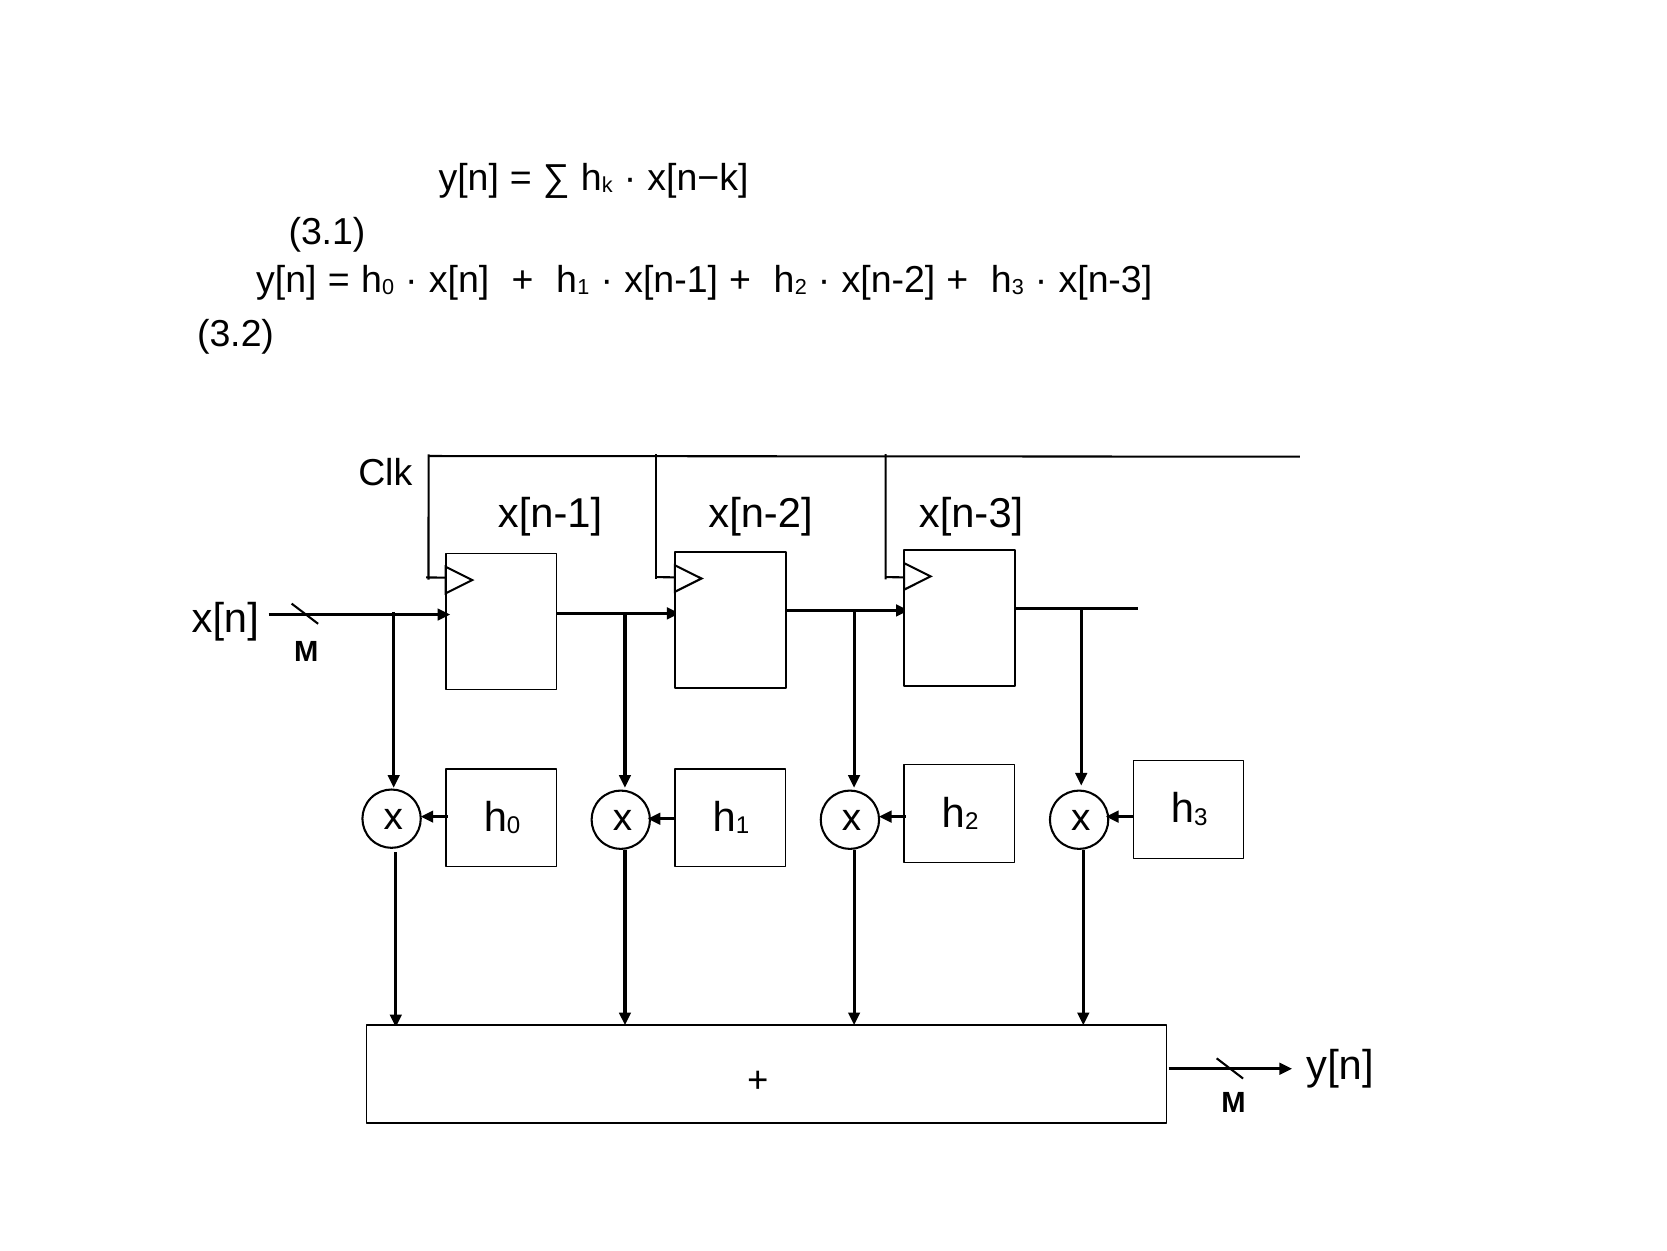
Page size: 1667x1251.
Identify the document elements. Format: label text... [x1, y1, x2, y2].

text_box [191, 447, 1399, 1124]
text_box y[n] = h0 · x[n] + h1 · x[n-1] + h2 · x[n-2] + h3 · x[n-3] (3.2) [190, 266, 1471, 334]
text_box y[n] = ∑ hk · x[n−k] (3.1) [282, 164, 1443, 232]
